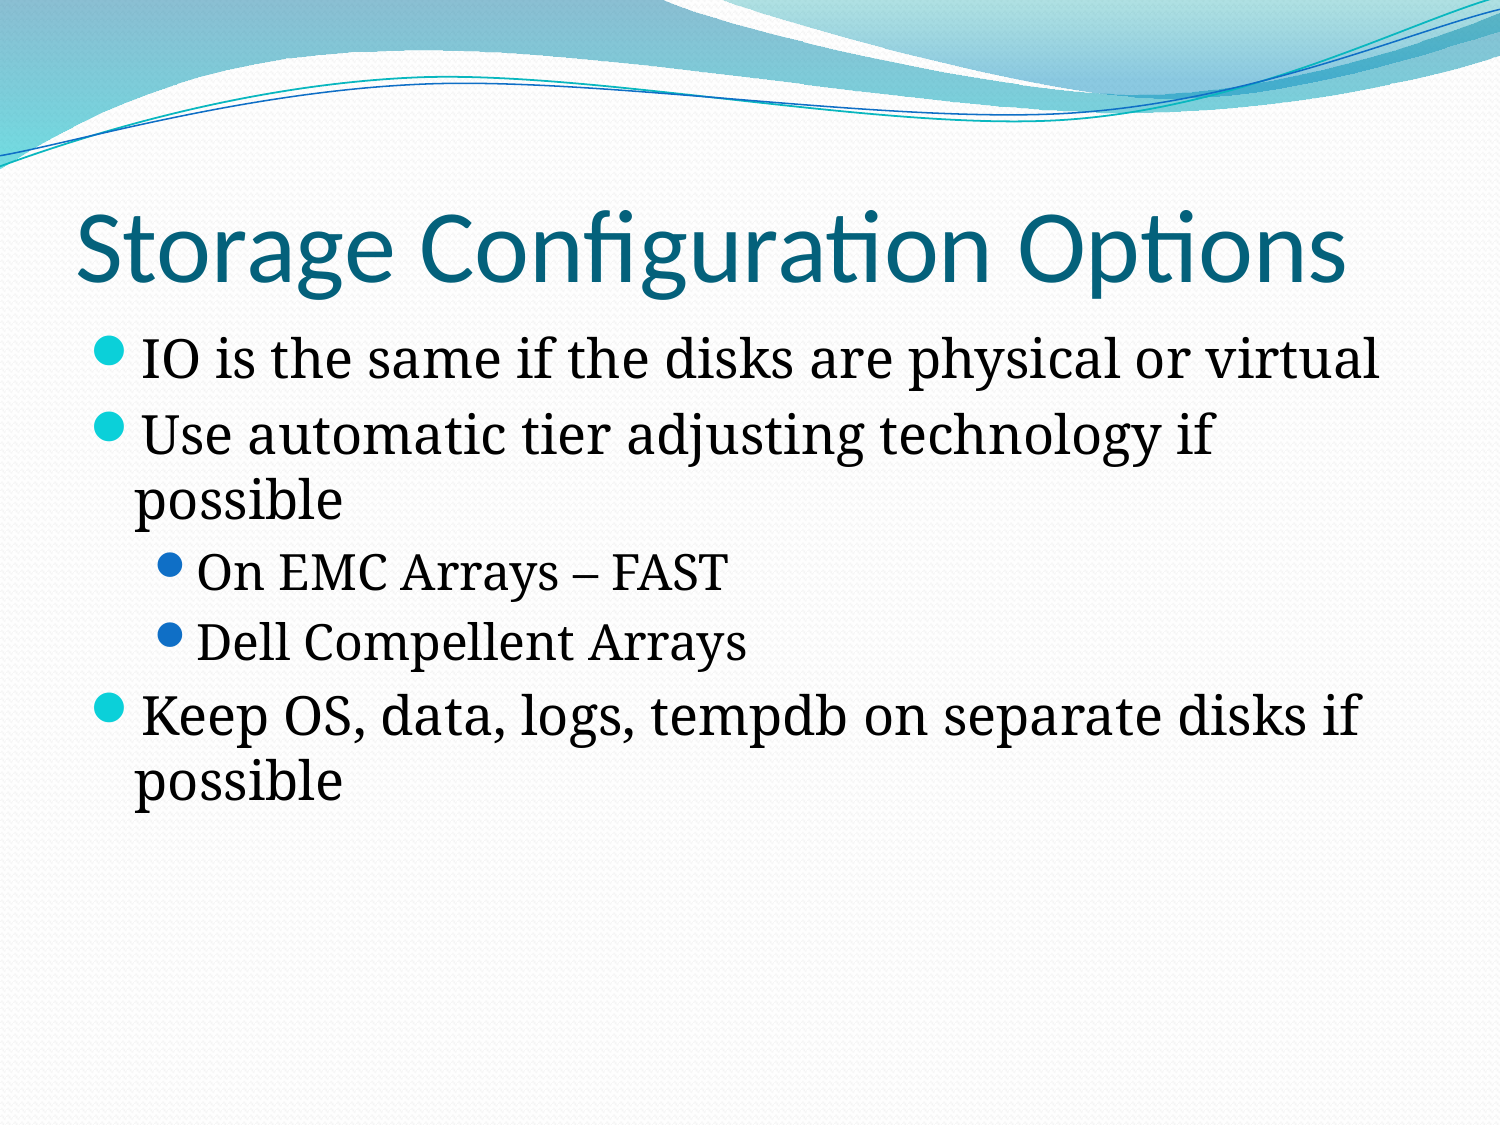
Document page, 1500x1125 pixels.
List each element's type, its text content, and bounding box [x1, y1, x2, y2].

title Storage Configuration Options [75, 115, 1425, 303]
list IO is the same if the disks are physical or virtual Use automatic tier adjusting technology if possible On EMC Arrays – FAST Dell Compellent Arrays Keep OS, data, logs, tempdb on separate disks if possible [75, 317, 1425, 1038]
